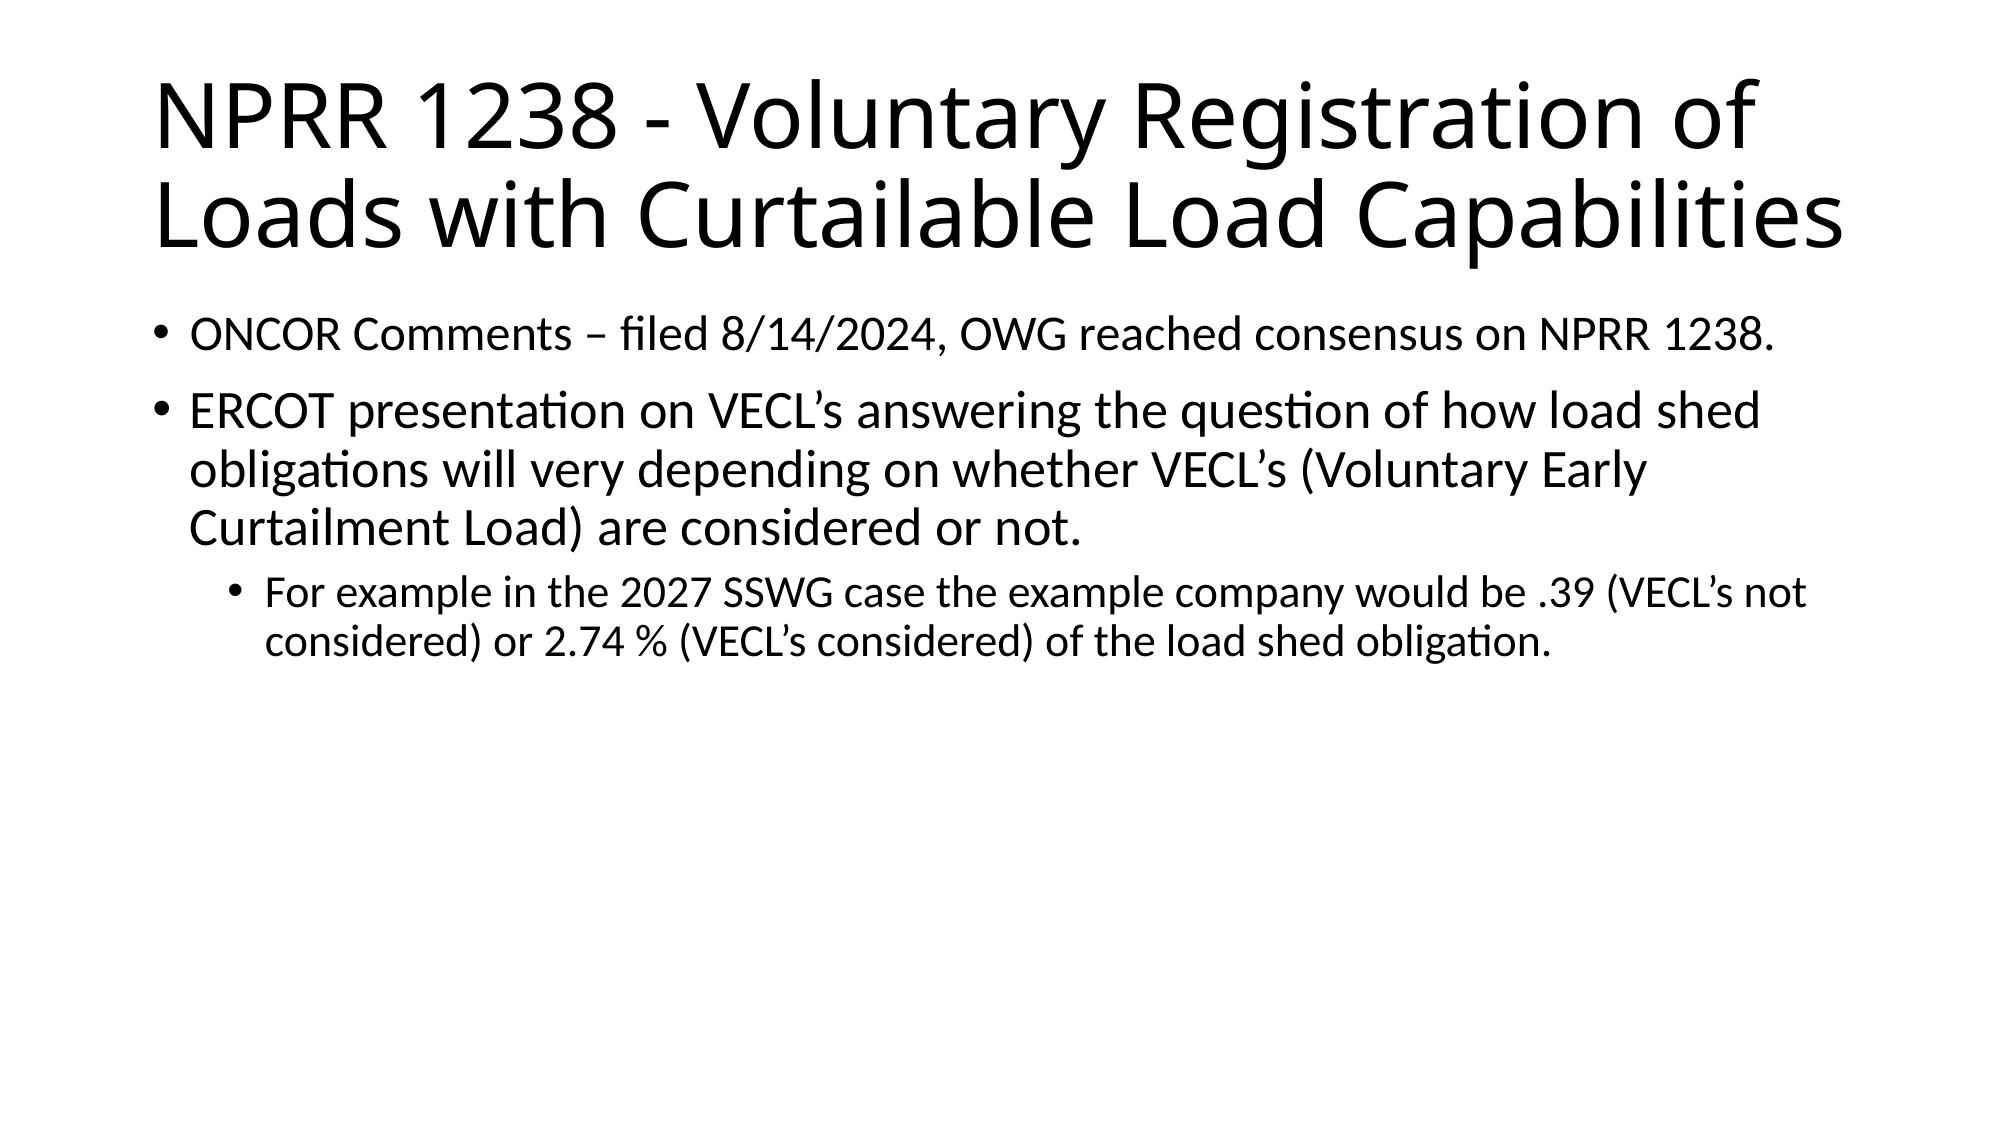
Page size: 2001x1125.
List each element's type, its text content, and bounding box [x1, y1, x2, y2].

list ONCOR Comments – filed 8/14/2024, OWG reached consensus on NPRR 1238. ERCOT presentation on VECL’s answering the question of how load shed obligations will very depending on whether VECL’s (Voluntary Early Curtailment Load) are considered or not. For example in the 2027 SSWG case the example company would be .39 (VECL’s not considered) or 2.74 % (VECL’s considered) of the load shed obligation. [137, 299, 1863, 1014]
title NPRR 1238 - Voluntary Registration of Loads with Curtailable Load Capabilities [137, 59, 1863, 278]
